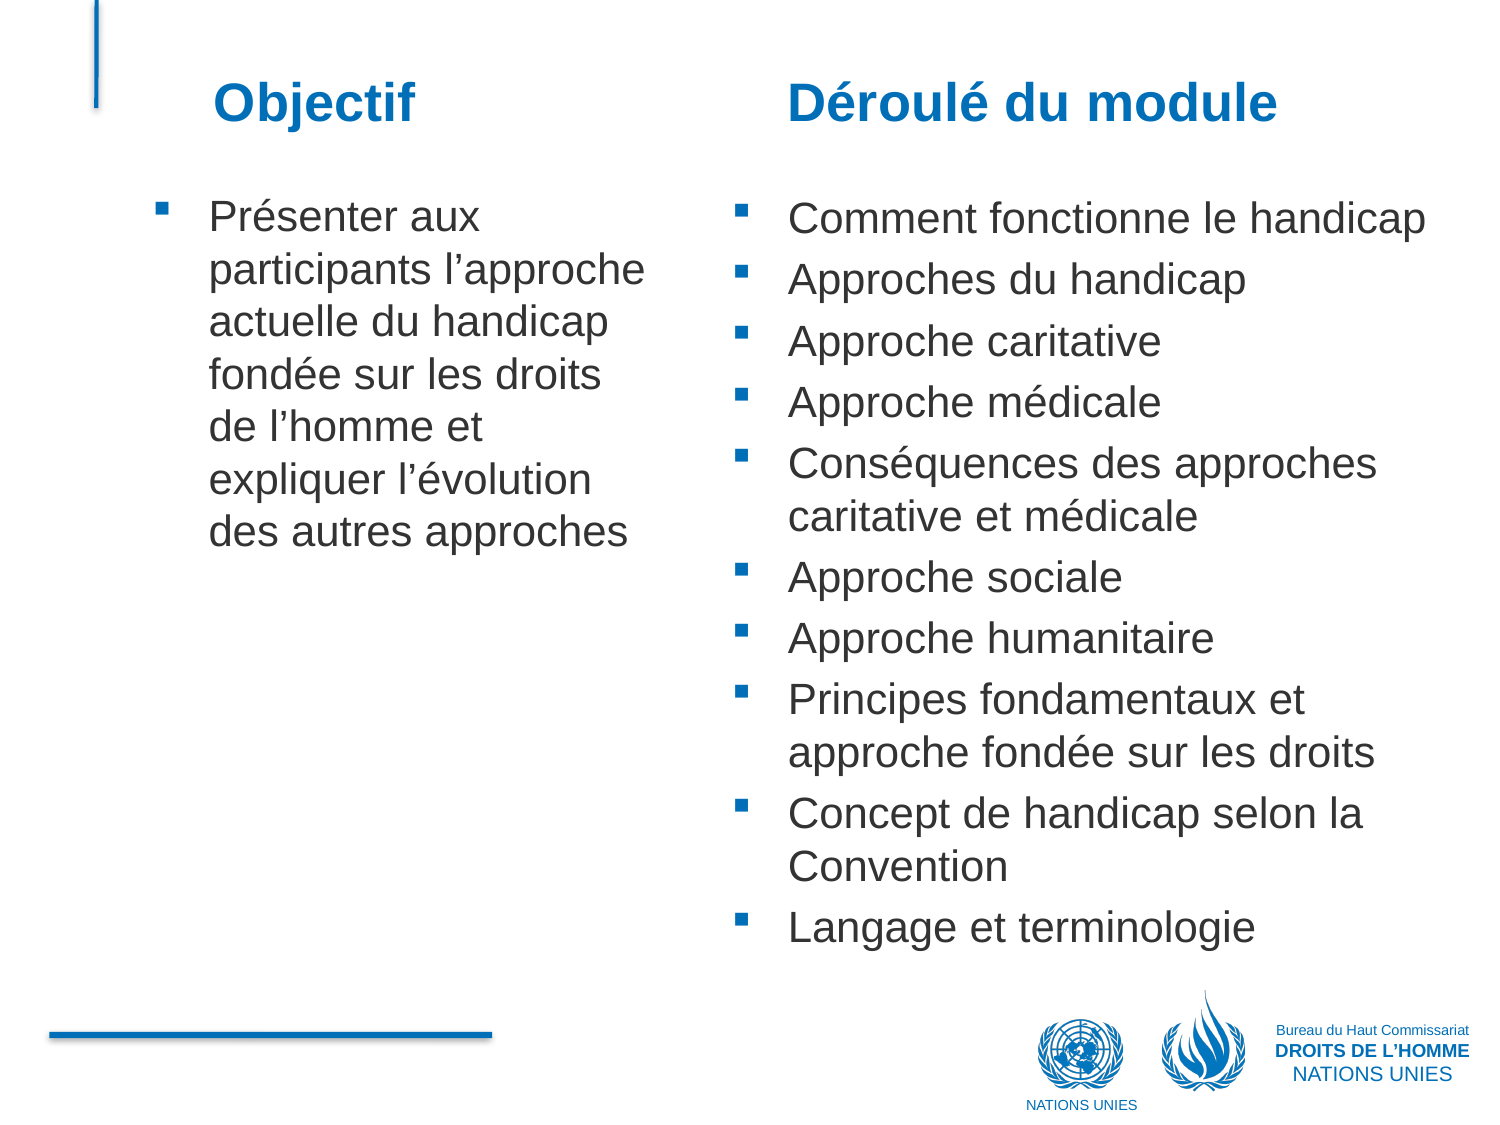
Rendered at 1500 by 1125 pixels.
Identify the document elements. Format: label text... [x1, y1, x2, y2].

picture [1037, 990, 1457, 1107]
text_box Objectif [199, 60, 431, 140]
text_box Déroulé du module [772, 60, 1295, 140]
text_box Bureau du Haut Commissariat DROITS DE L’HOMME NATIONS UNIES [1245, 1013, 1500, 1094]
text_box Présenter aux participants l’approche actuelle du handicap fondée sur les droits de l’homme et expliquer l’évolution des autres approches [137, 180, 675, 563]
text_box NATIONS UNIES [980, 1088, 1184, 1121]
text_box Comment fonctionne le handicap Approches du handicap Approche caritative Approche médicale Conséquences des approches caritative et médicale Approche sociale Approche humanitaire Principes fondamentaux et approche fondée sur les droits Concept de handicap selon la Convention Langage et terminologie [716, 182, 1461, 959]
